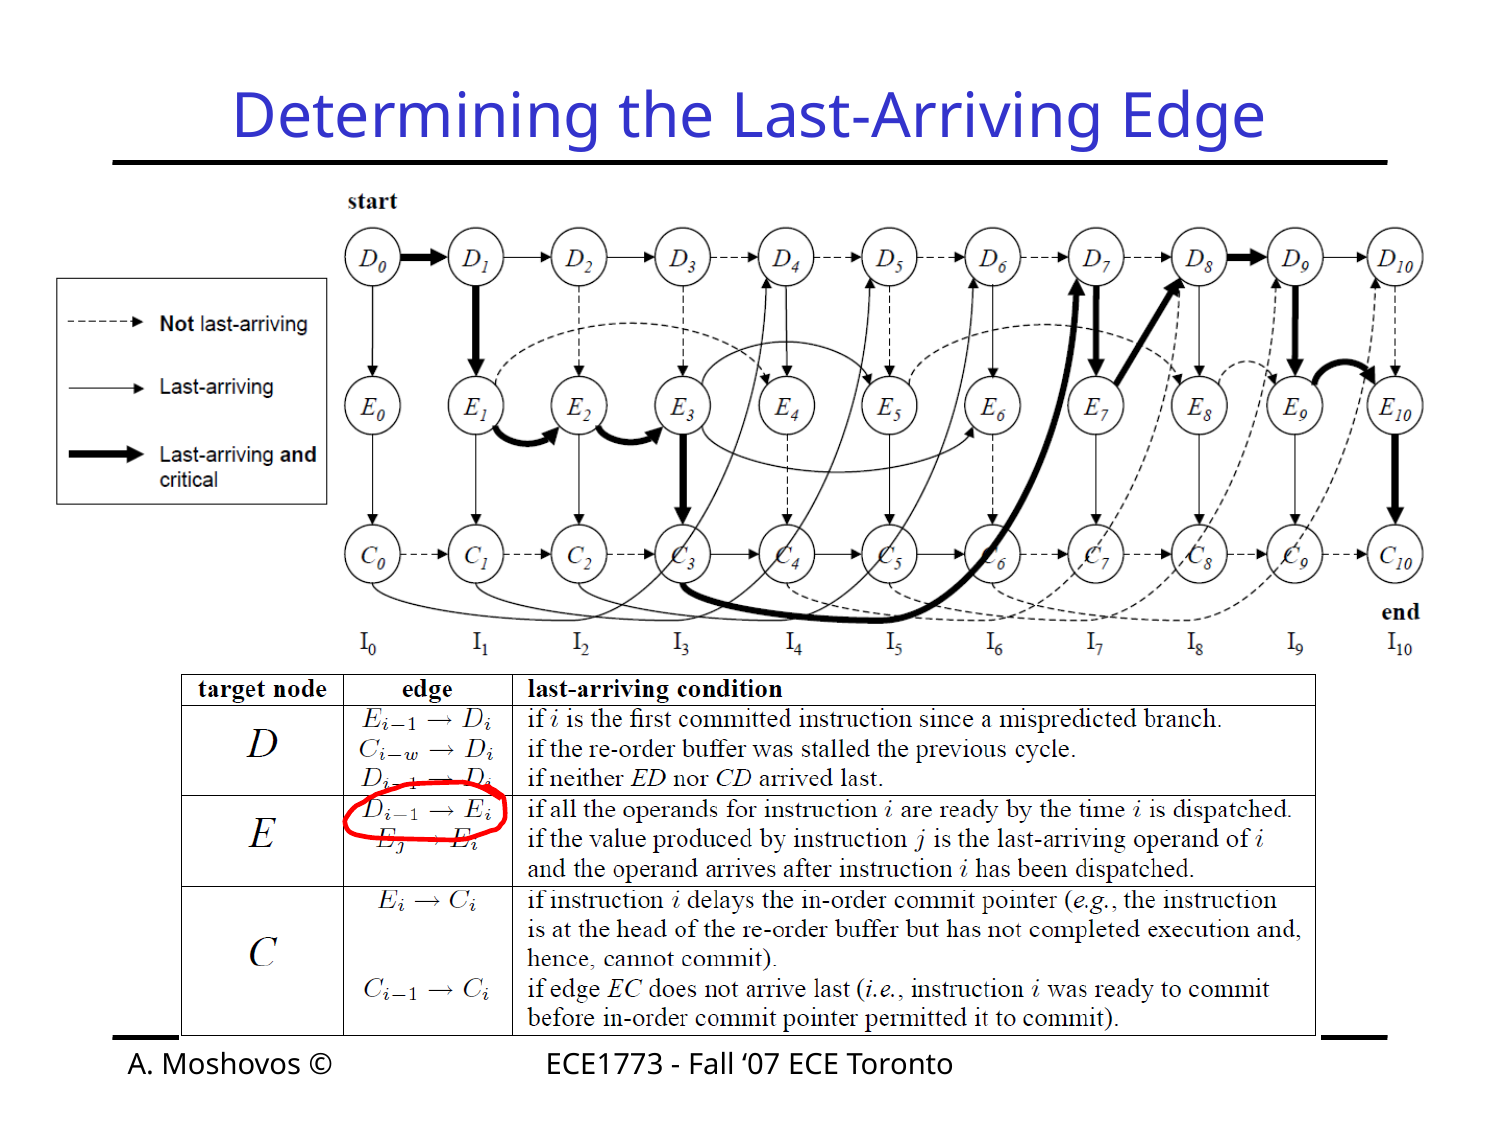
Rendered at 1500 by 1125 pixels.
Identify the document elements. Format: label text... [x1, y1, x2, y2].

title Determining the Last-Arriving Edge [112, 62, 1388, 163]
picture [23, 190, 1456, 1041]
footer ECE1773 - Fall ‘07 ECE Toronto [487, 1048, 1013, 1101]
slide_number A. Moshovos © [112, 1037, 426, 1101]
